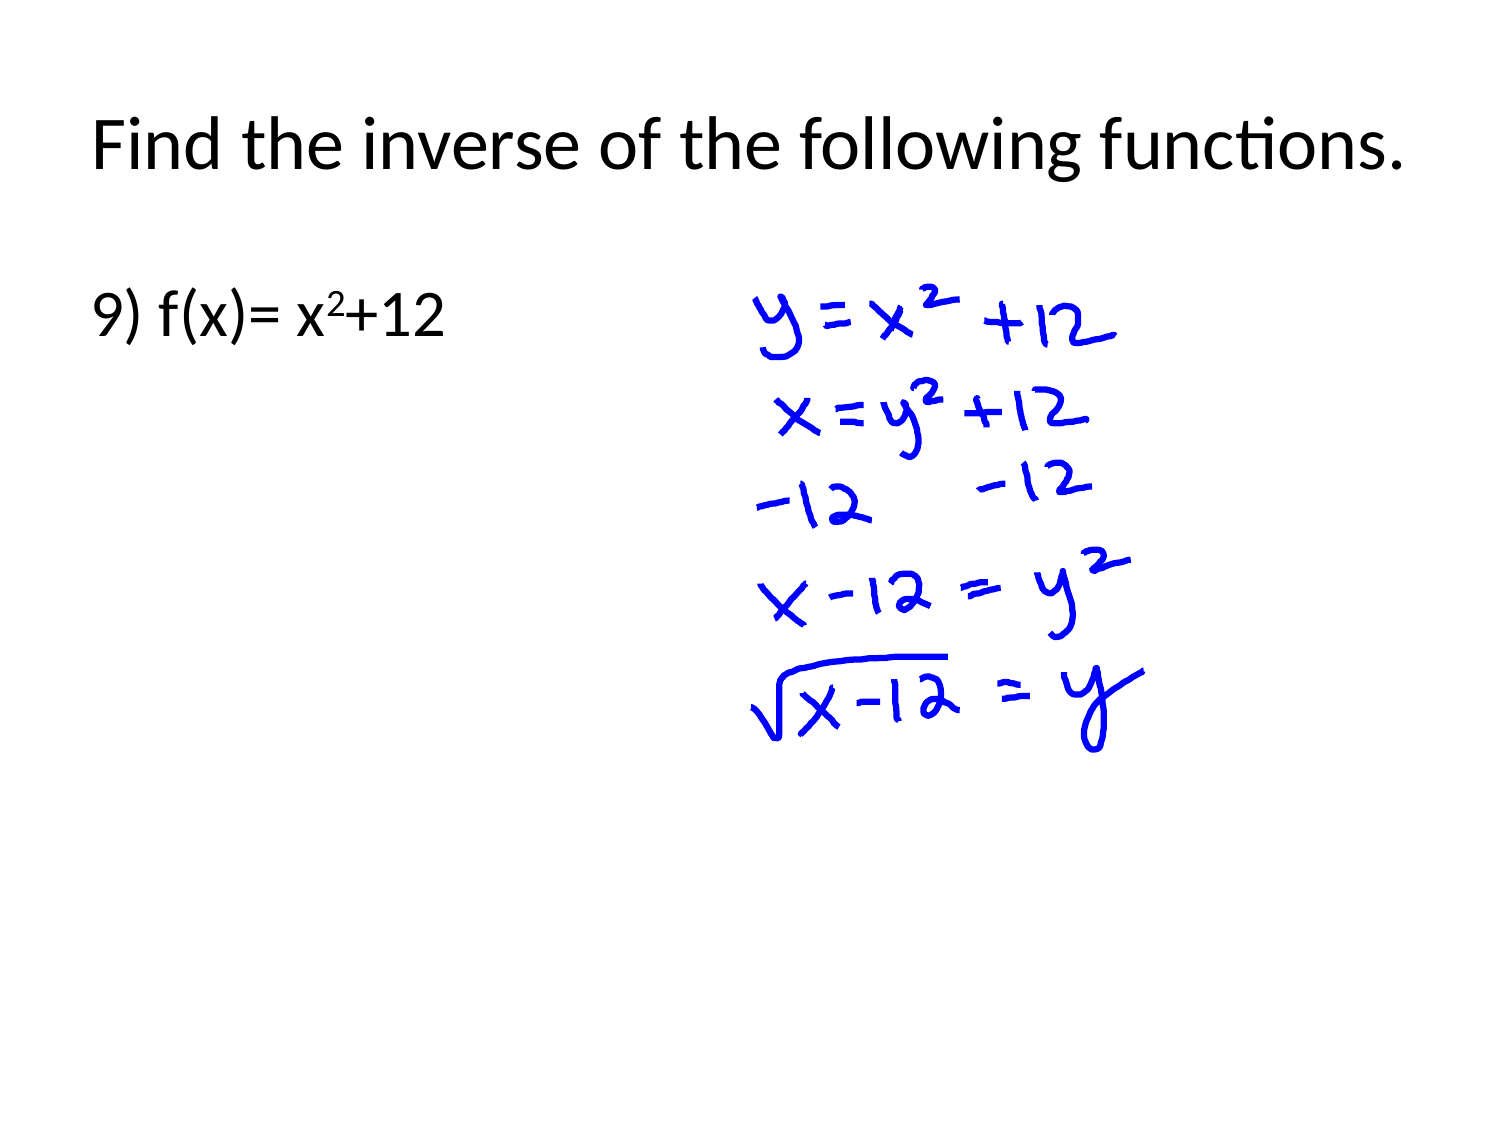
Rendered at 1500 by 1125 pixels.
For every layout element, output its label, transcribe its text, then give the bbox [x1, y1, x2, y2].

title Find the inverse of the following functions. [75, 45, 1425, 233]
list 9) f(x)= x2+12 [75, 262, 1425, 1005]
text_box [750, 286, 1144, 750]
